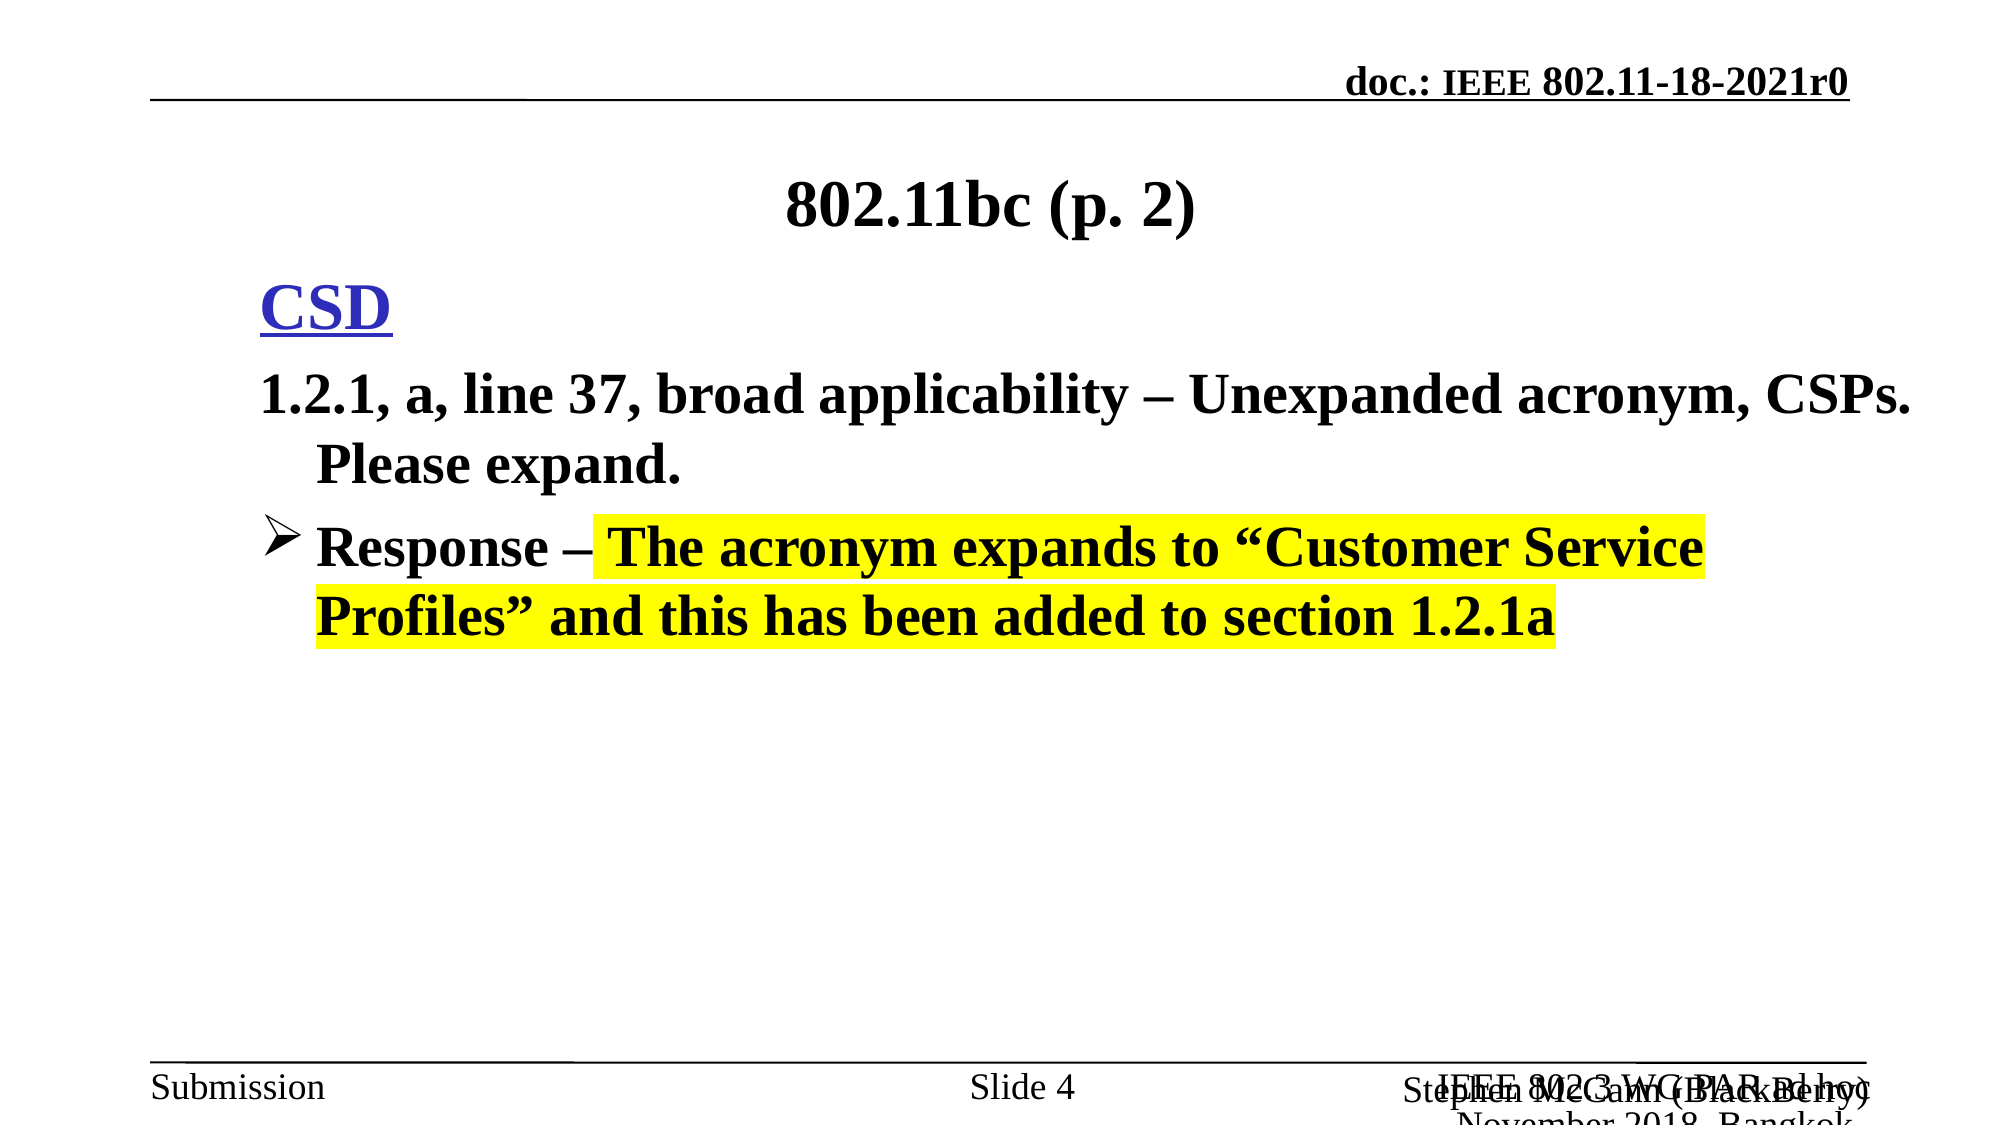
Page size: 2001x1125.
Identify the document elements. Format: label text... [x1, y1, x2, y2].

title 802.11bc (p. 2) [149, 112, 1850, 288]
footer IEEE 802.3 WG PAR ad hoc, November 2018, Bangkok, Thailand [1436, 1061, 1881, 1108]
list CSD 1.2.1, a, line 37, broad applicability – Unexpanded acronym, CSPs. Please expand. Response – The acronym expands to “Customer Service Profiles” and this has been added to section 1.2.1a [244, 255, 1945, 931]
footer Stephen McCann (BlackBerry) [1212, 1064, 1870, 1118]
slide_number 4 [950, 1061, 1095, 1125]
